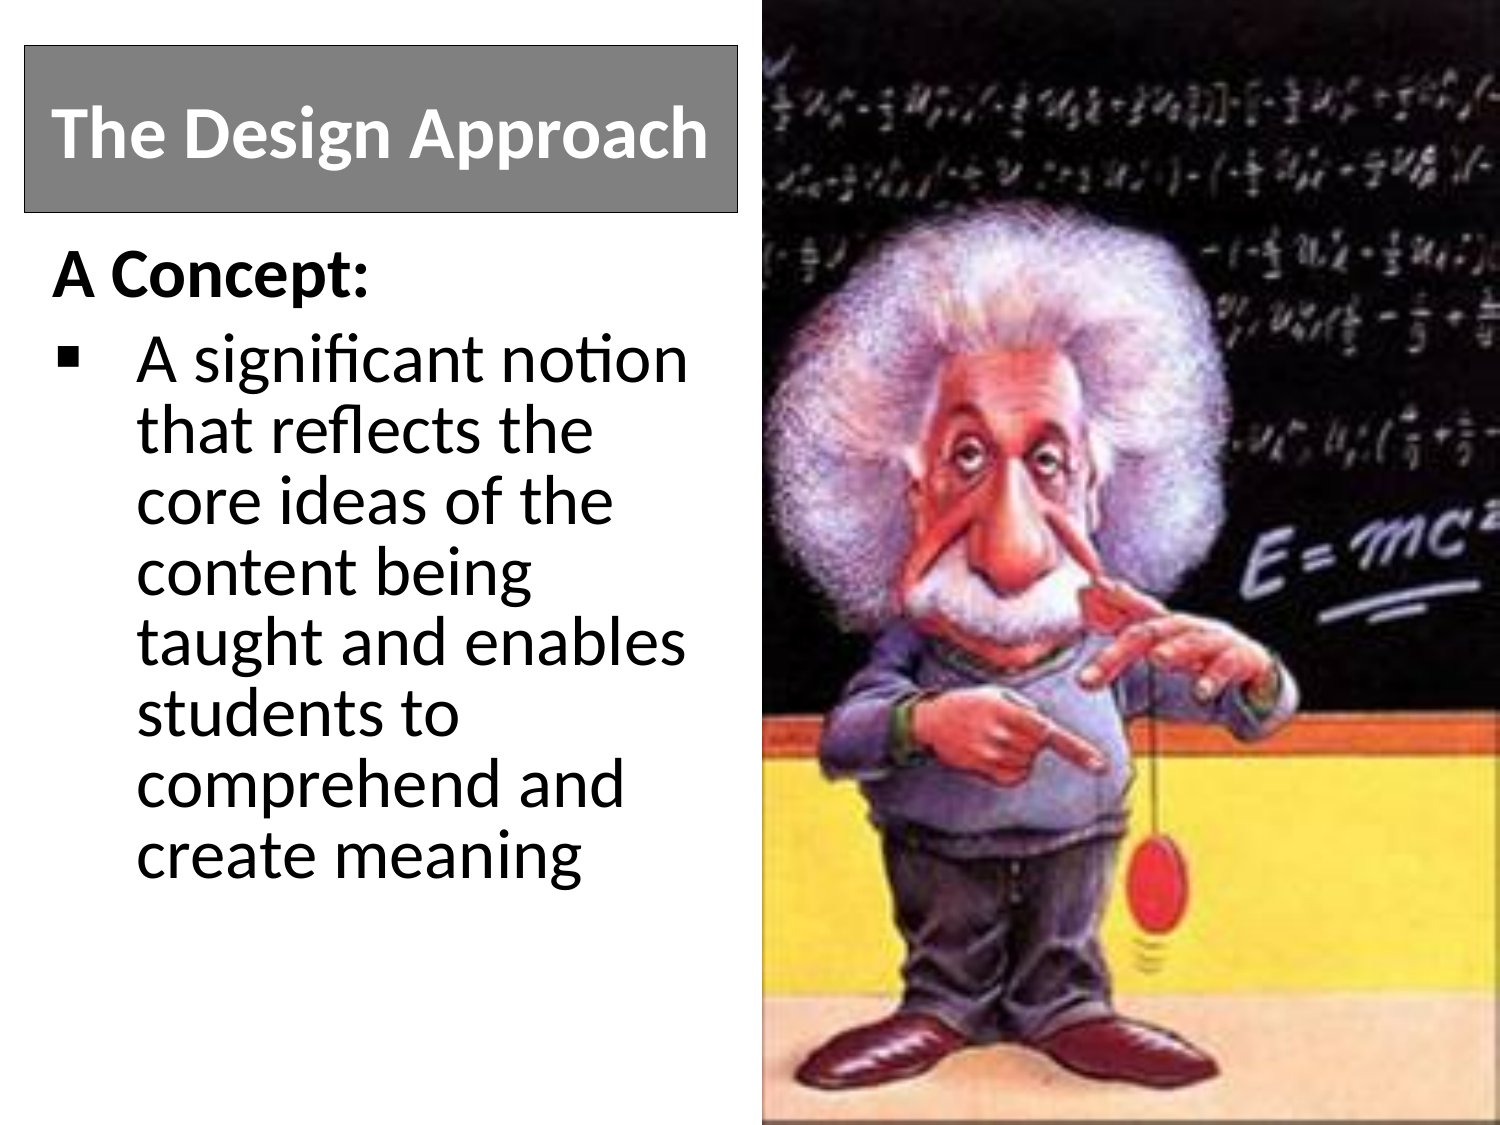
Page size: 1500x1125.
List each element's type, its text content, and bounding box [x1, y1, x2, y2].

picture [761, 0, 1500, 1125]
list A Concept: A significant notion that reflects the core ideas of the content being taught and enables students to comprehend and create meaning [37, 237, 725, 1075]
title The Design Approach [24, 45, 738, 213]
